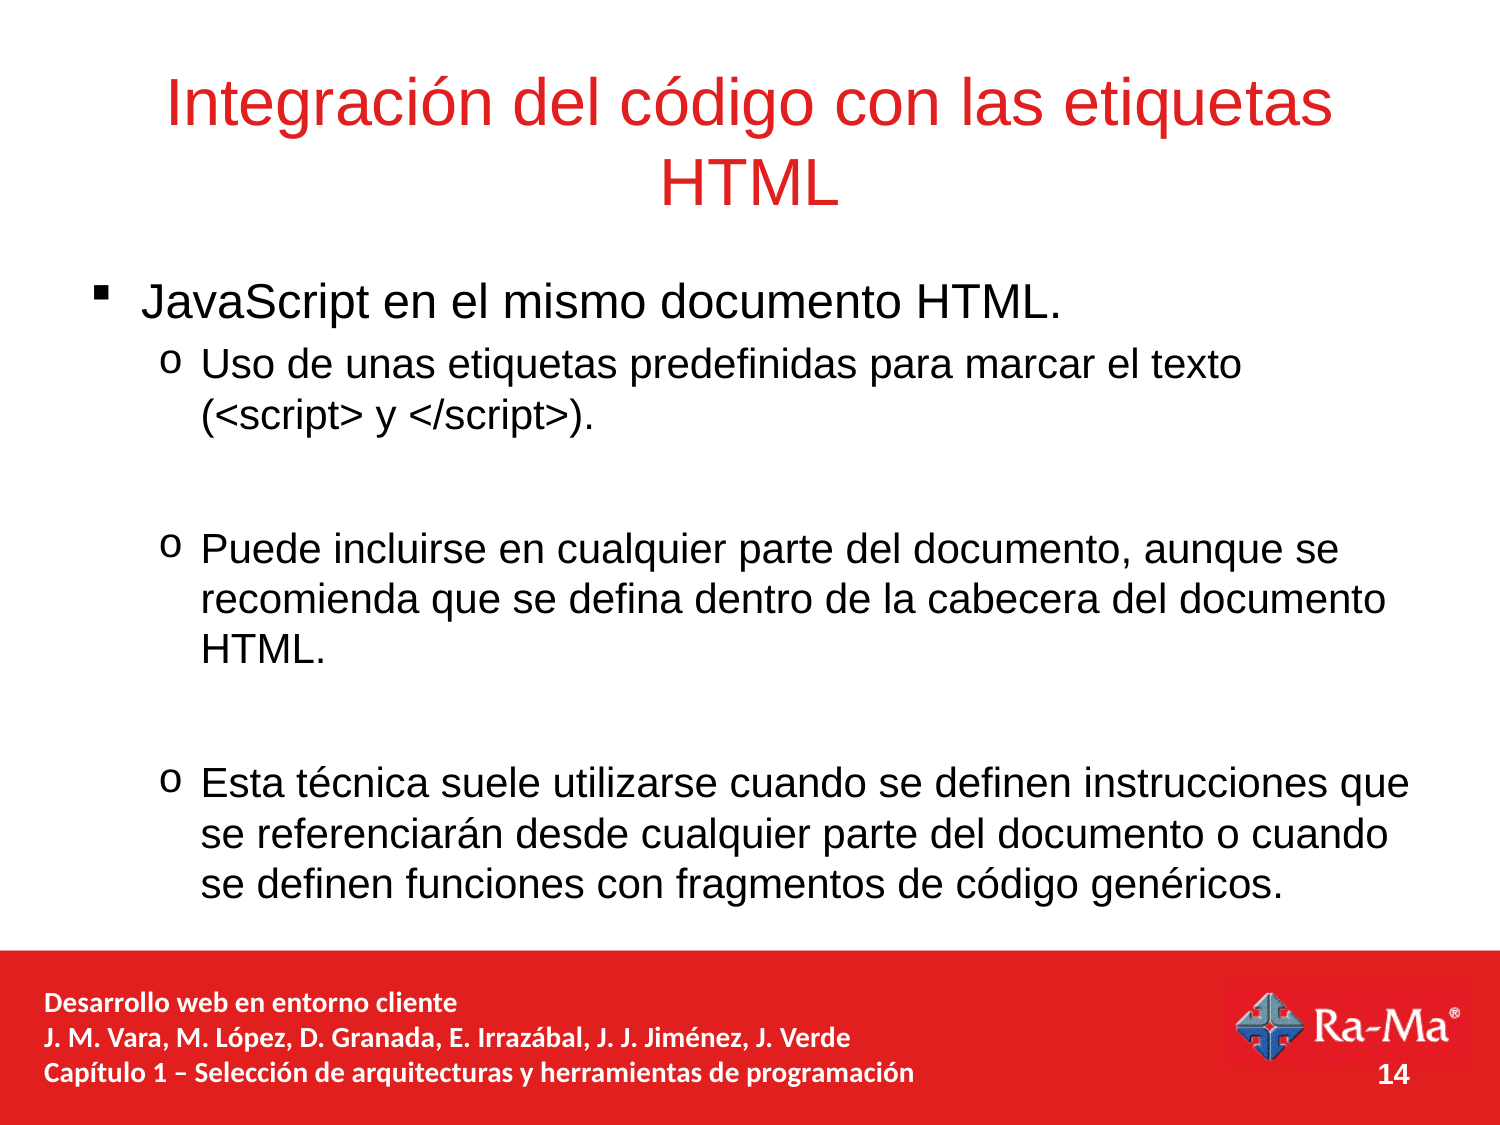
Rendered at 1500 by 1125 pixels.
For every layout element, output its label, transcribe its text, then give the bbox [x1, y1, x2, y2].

slide_number 14 [1074, 1042, 1425, 1103]
title Integración del código con las etiquetas HTML [75, 45, 1425, 233]
list JavaScript en el mismo documento HTML. Uso de unas etiquetas predefinidas para marcar el texto (<script> y </script>). Puede incluirse en cualquier parte del documento, aunque se recomienda que se defina dentro de la cabecera del documento HTML. Esta técnica suele utilizarse cuando se definen instrucciones que se referenciarán desde cualquier parte del documento o cuando se definen funciones con fragmentos de código genéricos. [75, 262, 1425, 929]
picture [0, 0, 1500, 1125]
footer Desarrollo web en entorno cliente J. M. Vara, M. López, D. Granada, E. Irrazábal, J. J. Jiménez, J. Verde Capítulo 1 – Selección de arquitecturas y herramientas de programación [29, 975, 1058, 1094]
